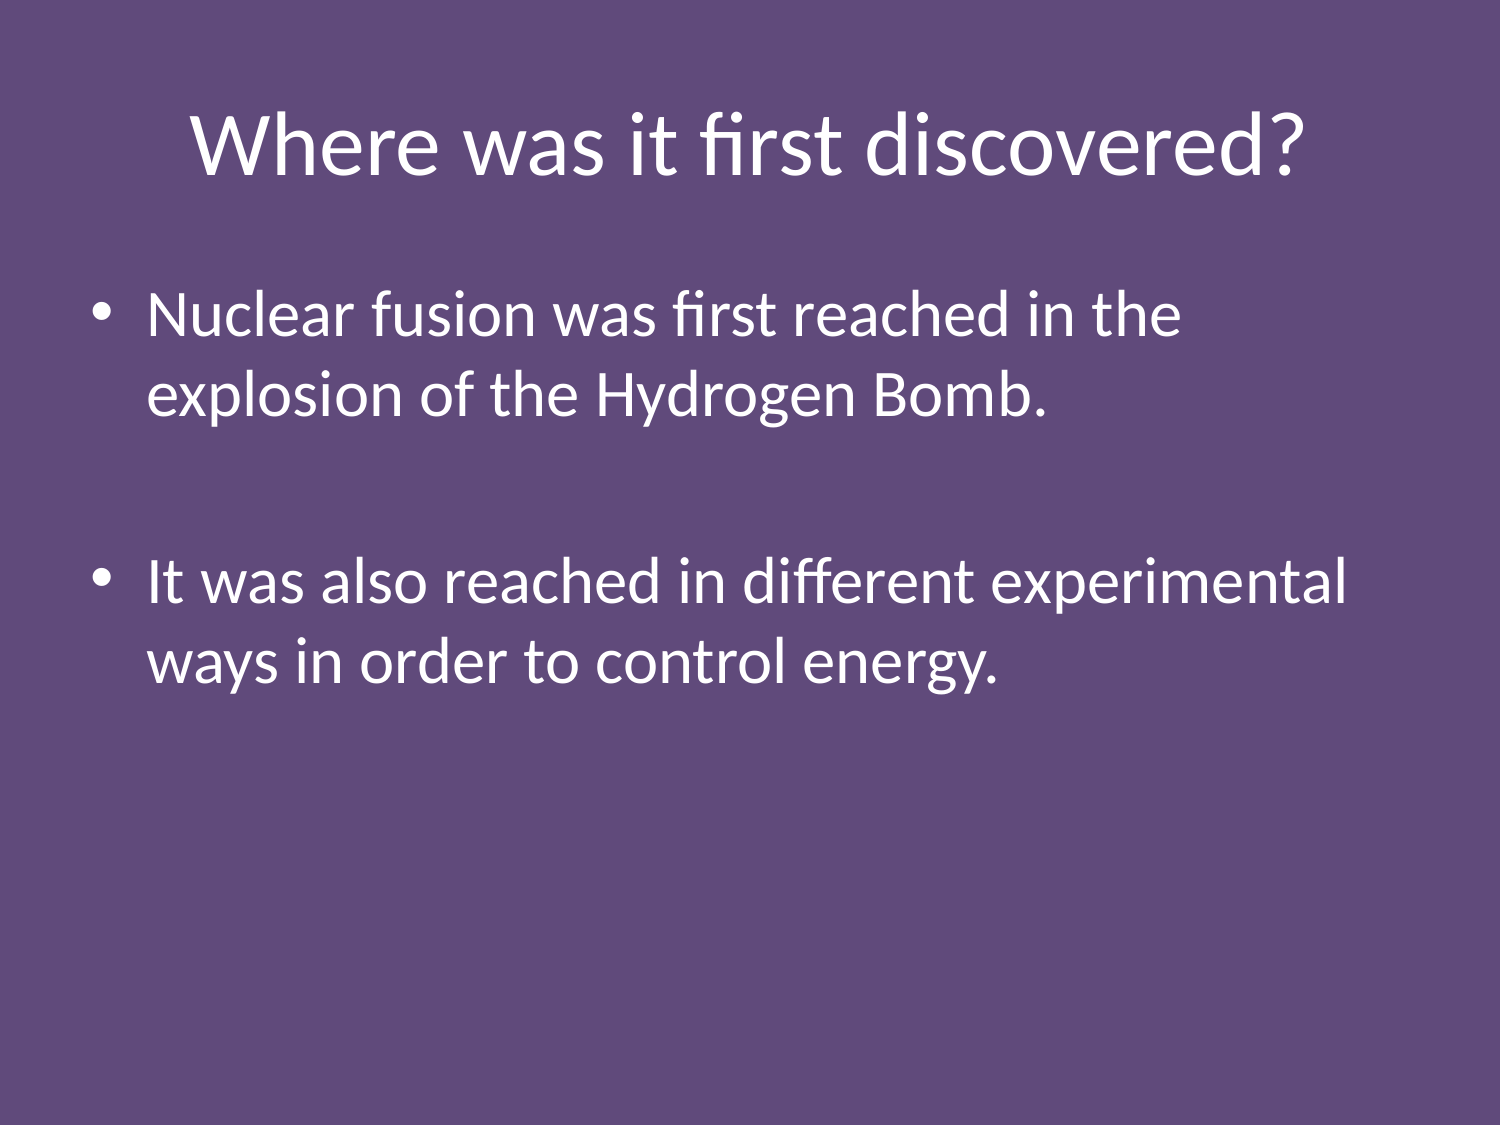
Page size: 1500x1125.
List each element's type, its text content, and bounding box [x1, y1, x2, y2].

list Nuclear fusion was first reached in the explosion of the Hydrogen Bomb. It was also reached in different experimental ways in order to control energy. [75, 262, 1425, 1005]
title Where was it first discovered? [75, 45, 1425, 233]
